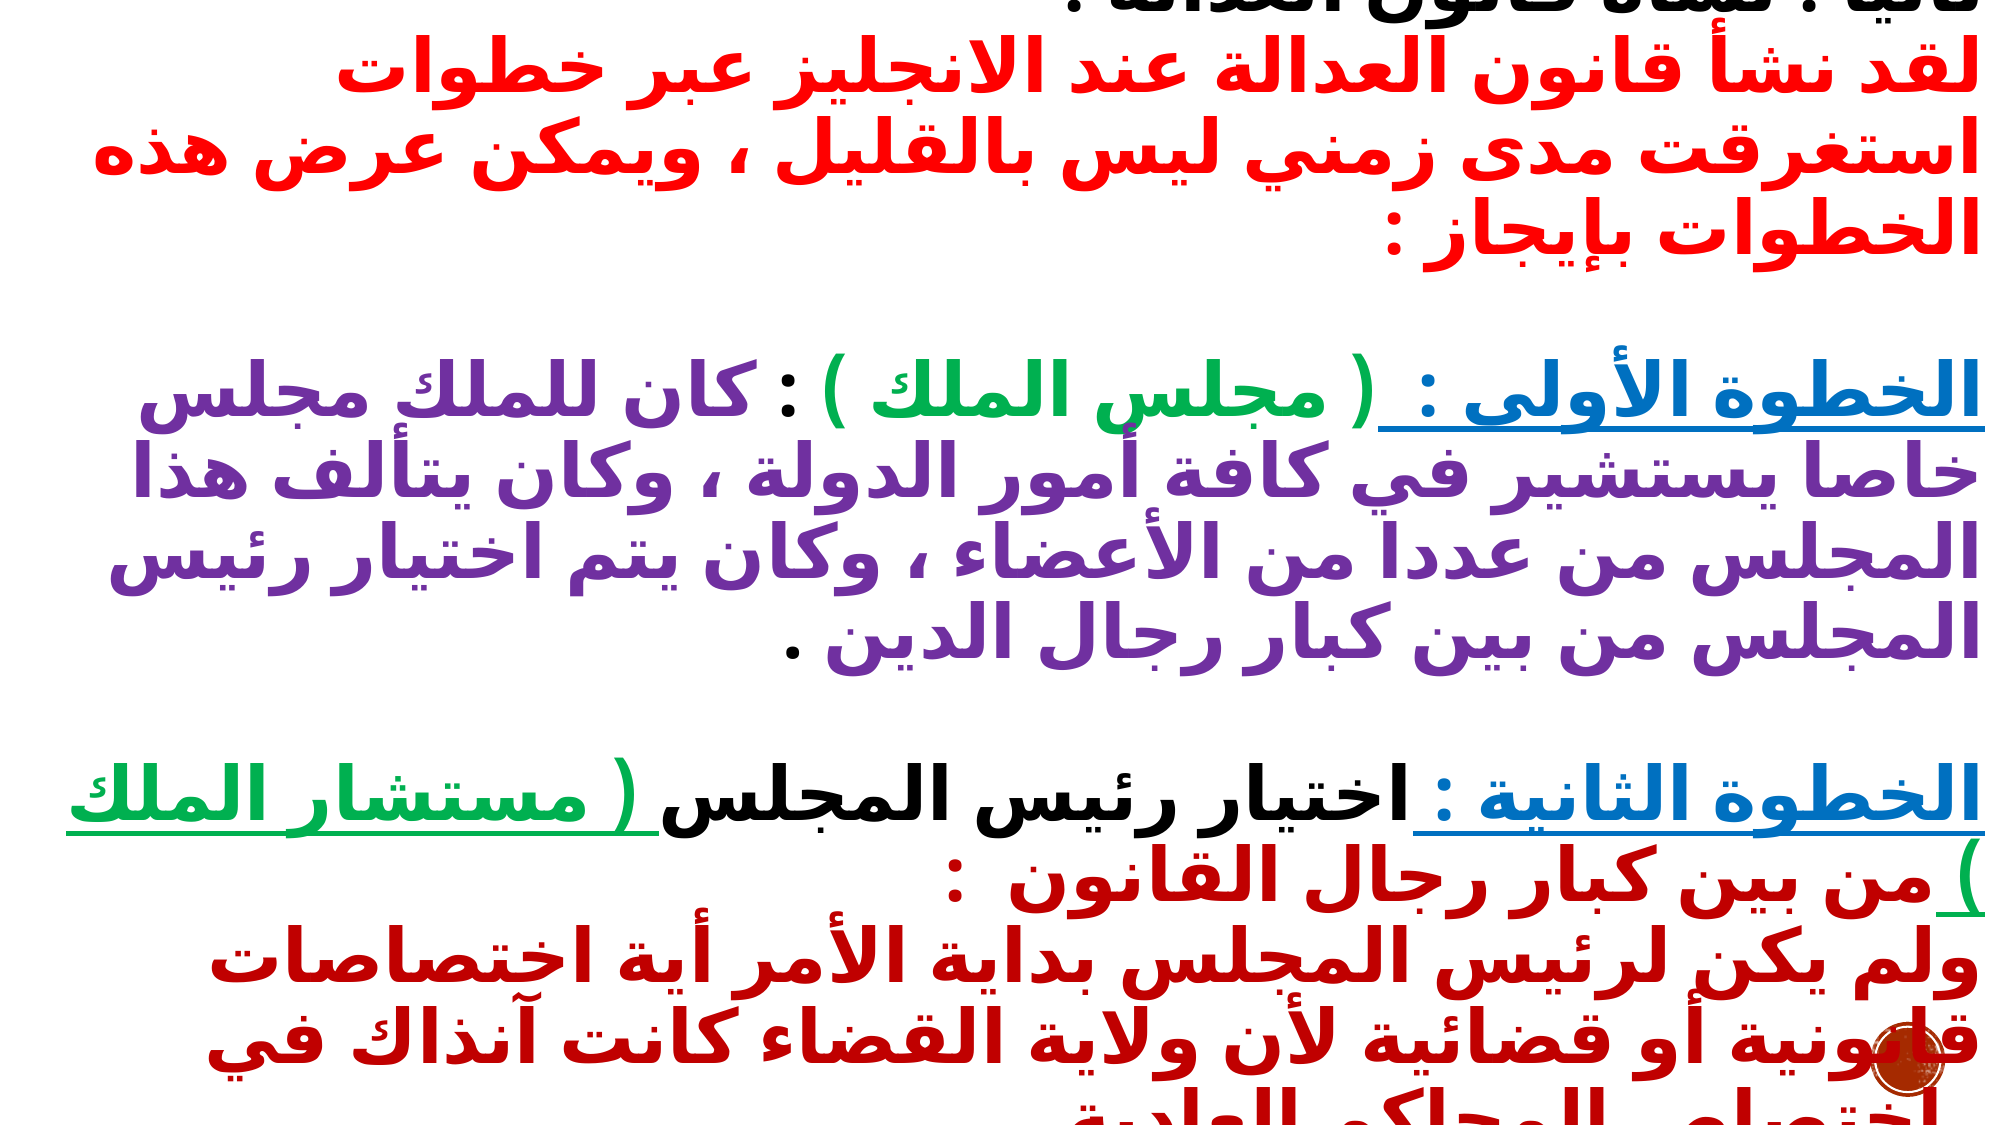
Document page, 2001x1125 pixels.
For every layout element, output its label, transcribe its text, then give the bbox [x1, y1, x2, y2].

title ثانيا : نشأة قانون العدالة : لقد نشأ قانون العدالة عند الانجليز عبر خطوات استغرقت مدى زمني ليس بالقليل ، ويمكن عرض هذه الخطوات بإيجاز : الخطوة الأولى : ( مجلس الملك ) : كان للملك مجلس خاصا يستشير في كافة أمور الدولة ، وكان يتألف هذا المجلس من عددا من الأعضاء ، وكان يتم اختيار رئيس المجلس من بين كبار رجال الدين . الخطوة الثانية : اختيار رئيس المجلس ( مستشار الملك ) من بين كبار رجال القانون : ولم يكن لرئيس المجلس بداية الأمر أية اختصاصات قانونية أو قضائية لأن ولاية القضاء كانت آنذاك في اختصاص المحاكم العادية . [36, 43, 2000, 1064]
